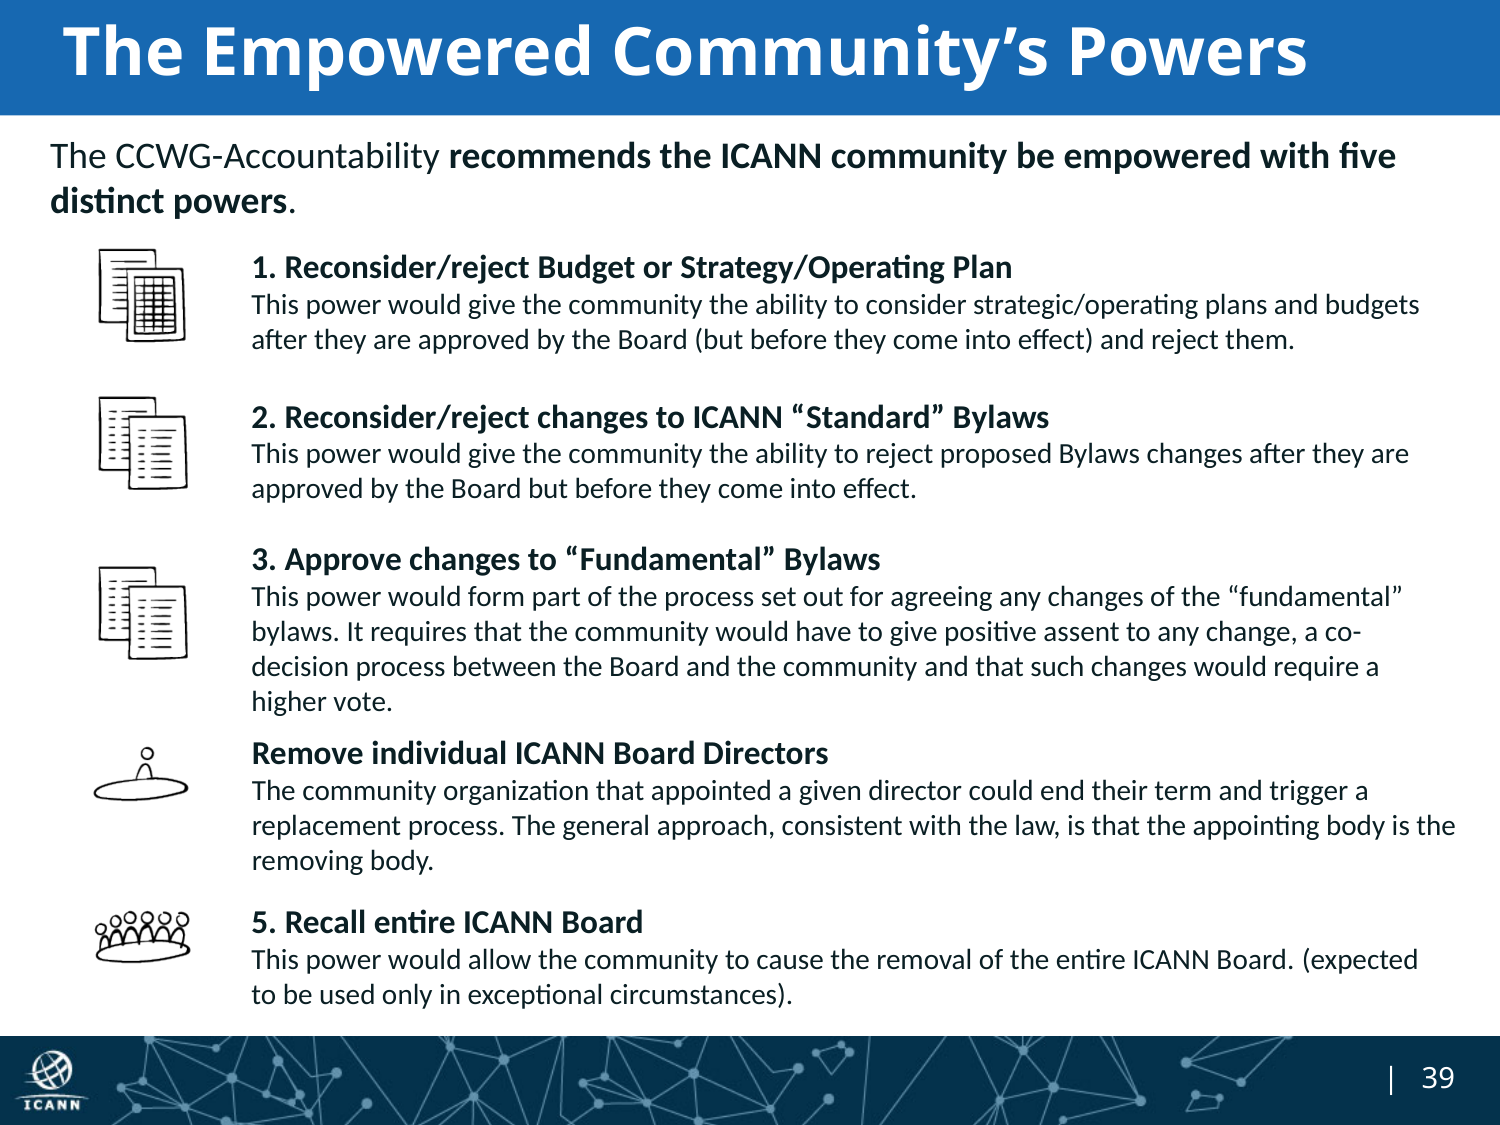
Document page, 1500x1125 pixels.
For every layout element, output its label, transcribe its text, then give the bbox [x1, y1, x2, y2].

text_box The CCWG-Accountability recommends the ICANN community be empowered with five distinct powers. [35, 123, 1494, 229]
text_box 2. Reconsider/reject changes to ICANN “Standard” Bylaws This power would give the community the ability to reject proposed Bylaws changes after they are approved by the Board but before they come into effect. [236, 387, 1455, 512]
picture [69, 227, 215, 355]
picture [69, 878, 215, 1007]
text_box 5. Recall entire ICANN Board This power would allow the community to cause the removal of the entire ICANN Board. (expected to be used only in exceptional circumstances). [236, 892, 1455, 1018]
picture [69, 719, 215, 847]
text_box 3. Approve changes to “Fundamental” Bylaws This power would form part of the process set out for agreeing any changes of the “fundamental” bylaws. It requires that the community would have to give positive assent to any change, a co-decision process between the Board and the community and that such changes would require a higher vote. [236, 529, 1455, 725]
picture [69, 379, 215, 507]
text_box Remove individual ICANN Board Directors The community organization that appointed a given director could end their term and trigger a replacement process. The general approach, consistent with the law, is that the appointing body is the removing body. [237, 724, 1499, 884]
text_box 1. Reconsider/reject Budget or Strategy/Operating Plan This power would give the community the ability to consider strategic/operating plans and budgets after they are approved by the Board (but before they come into effect) and reject them. [236, 238, 1455, 363]
title The Empowered Community’s Powers [0, 0, 1500, 116]
picture [0, 1036, 1500, 1125]
picture [69, 550, 215, 679]
